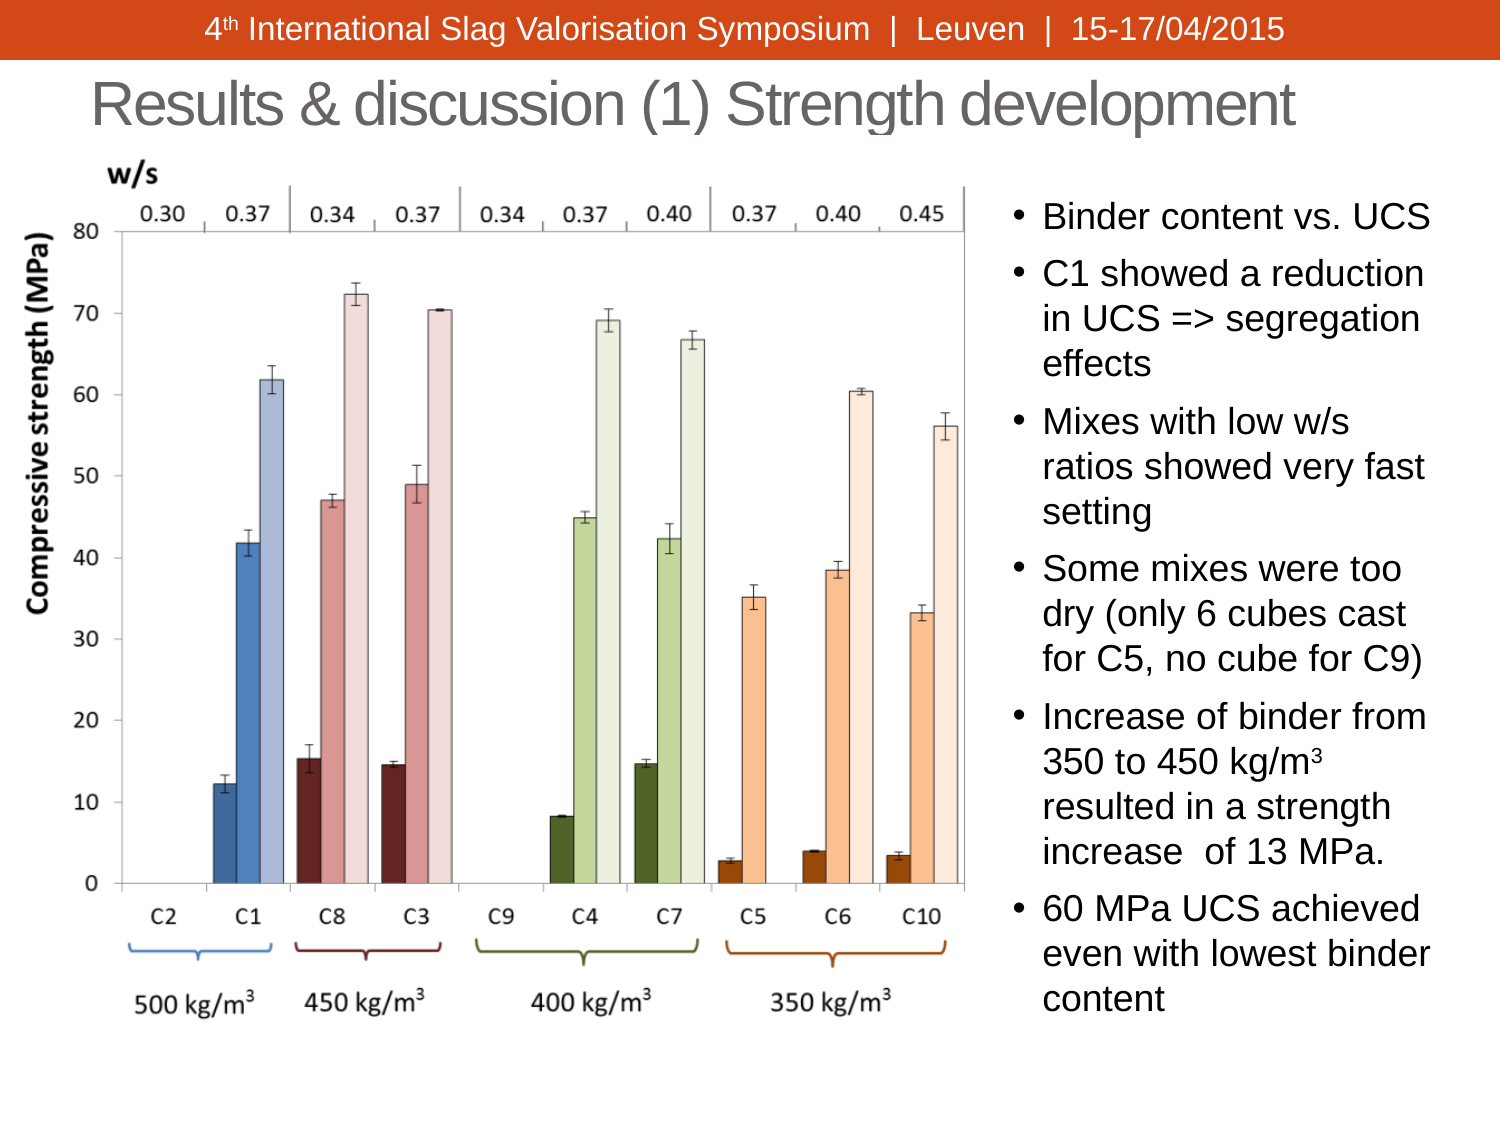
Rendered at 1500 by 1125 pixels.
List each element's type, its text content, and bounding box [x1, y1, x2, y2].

title Results & discussion (1) Strength development [75, 55, 1425, 182]
picture [4, 135, 1061, 1083]
text_box Binder content vs. UCS C1 showed a reduction in UCS => segregation effects Mixes with low w/s ratios showed very fast setting Some mixes were too dry (only 6 cubes cast for C5, no cube for C9) Increase of binder from 350 to 450 kg/m3 resulted in a strength increase of 13 MPa. 60 MPa UCS achieved even with lowest binder content [1067, 184, 1459, 1027]
text_box 4th International Slag Valorisation Symposium | Leuven | 15-17/04/2015 [0, 0, 1500, 55]
